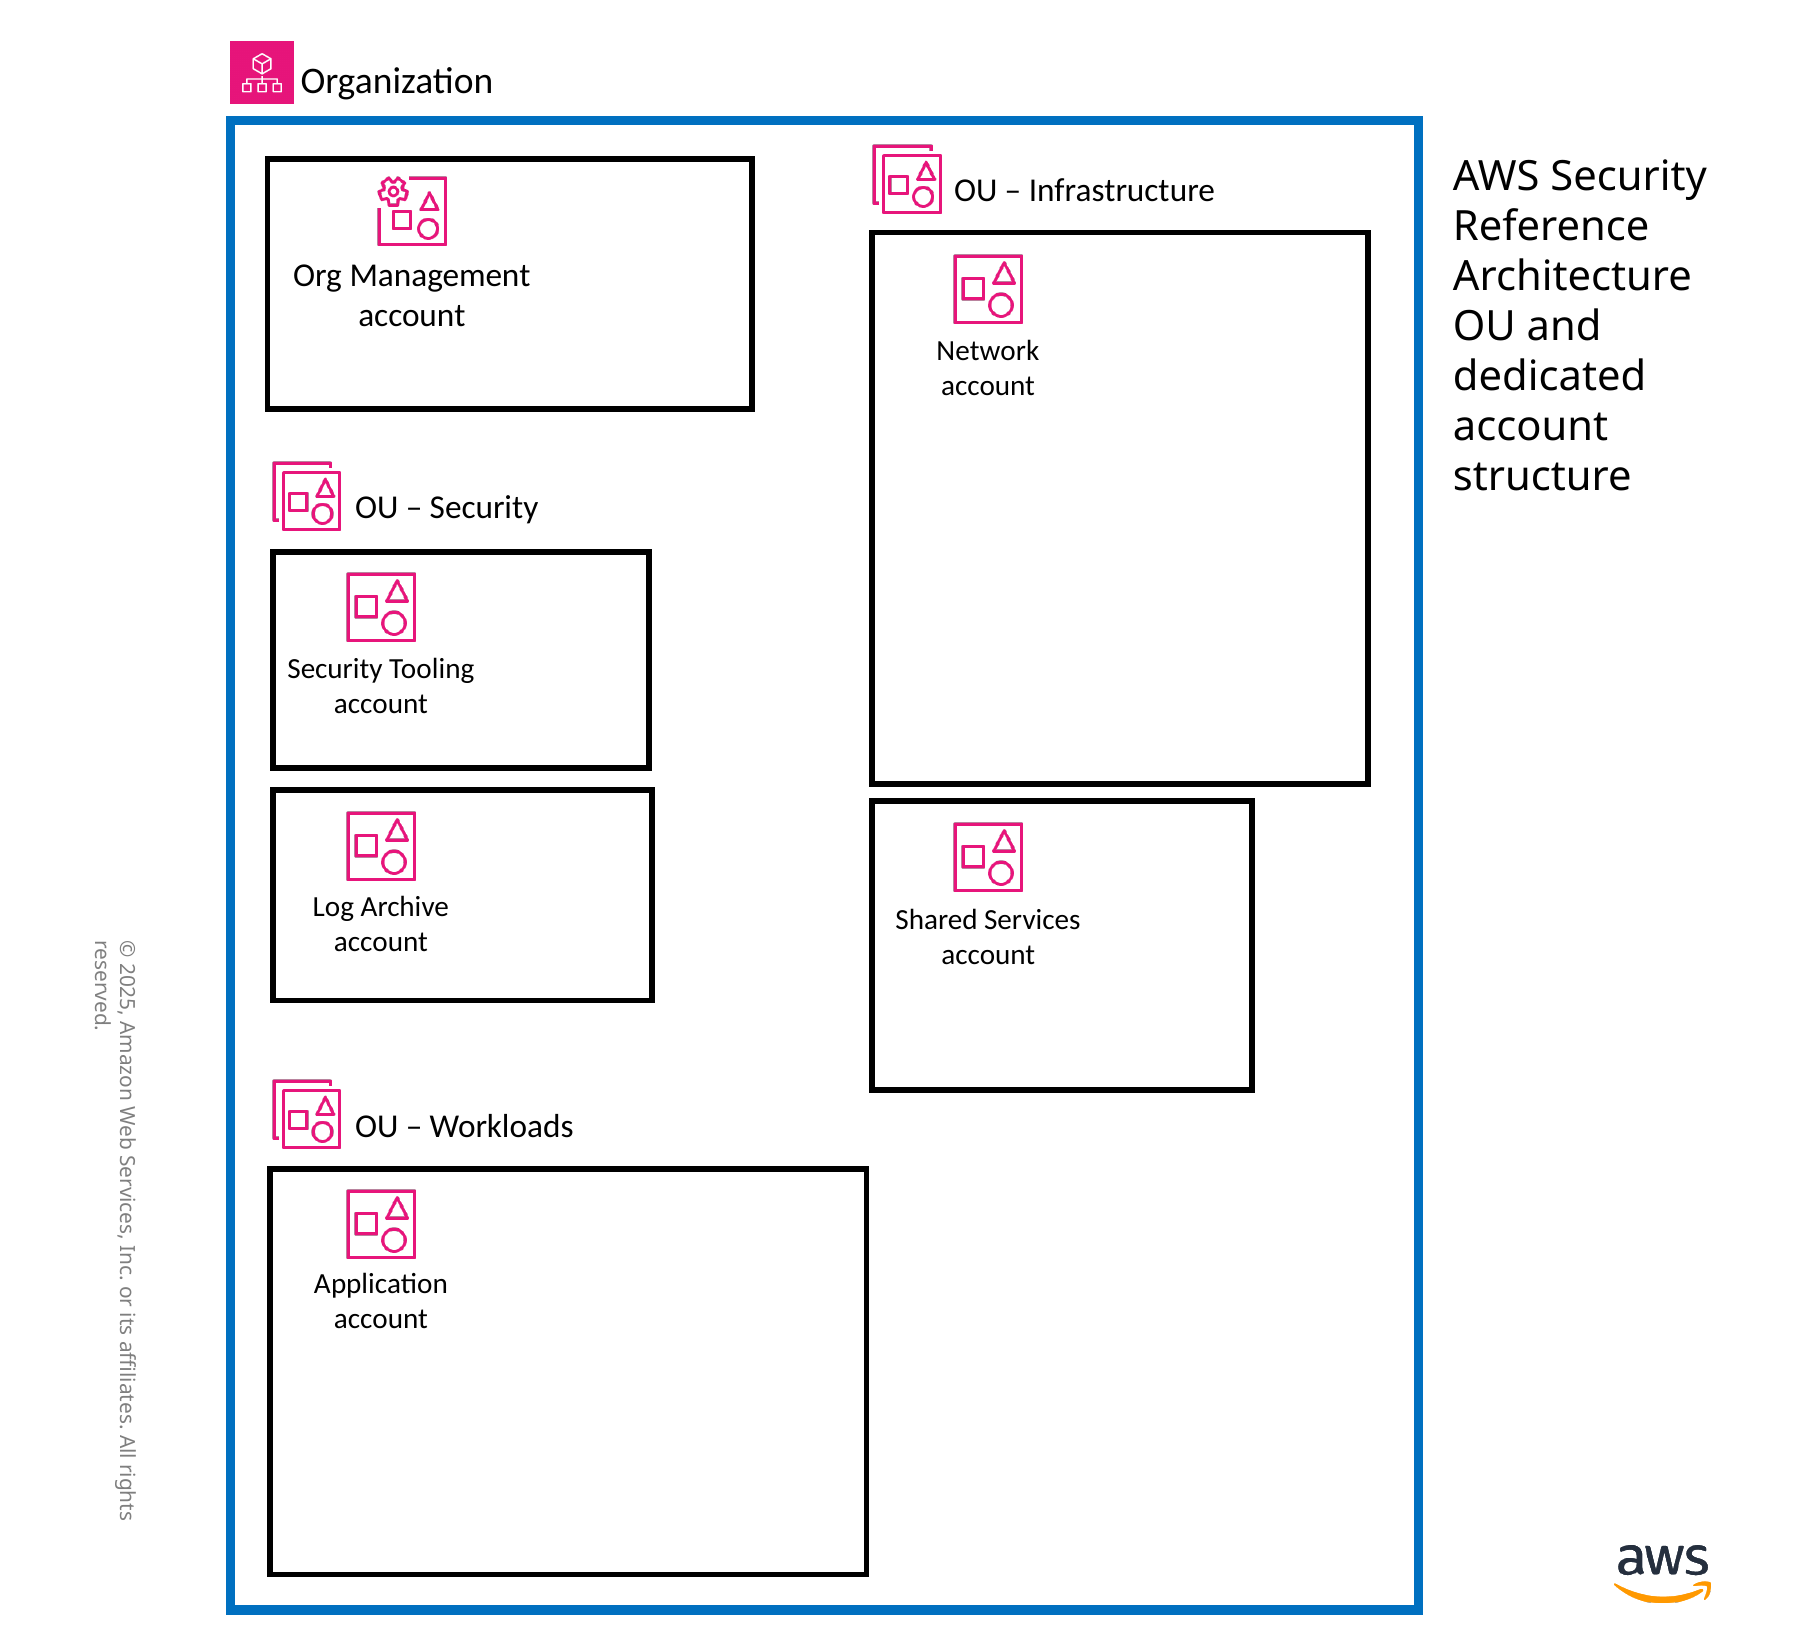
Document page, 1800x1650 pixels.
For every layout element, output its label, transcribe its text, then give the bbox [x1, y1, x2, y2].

picture [268, 458, 344, 534]
text_box © 2025, Amazon Web Services, Inc. or its affiliates. All rights reserved. [90, 940, 141, 1603]
text_box [871, 800, 1253, 1091]
text_box [269, 1168, 867, 1576]
picture [268, 1076, 344, 1152]
picture [1614, 1545, 1711, 1603]
text_box [266, 158, 753, 410]
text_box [876, 251, 1100, 410]
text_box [268, 1186, 493, 1344]
text_box [272, 789, 653, 1002]
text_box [865, 819, 1111, 979]
text_box [230, 120, 1420, 1611]
text_box [871, 231, 1369, 785]
text_box [272, 551, 650, 769]
picture [230, 41, 294, 104]
picture [869, 141, 945, 217]
text_box Organization [285, 48, 581, 109]
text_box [267, 569, 495, 728]
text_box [267, 808, 495, 966]
text_box AWS Security Reference Architecture OU and dedicated account structure [1438, 141, 1800, 507]
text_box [270, 173, 554, 342]
